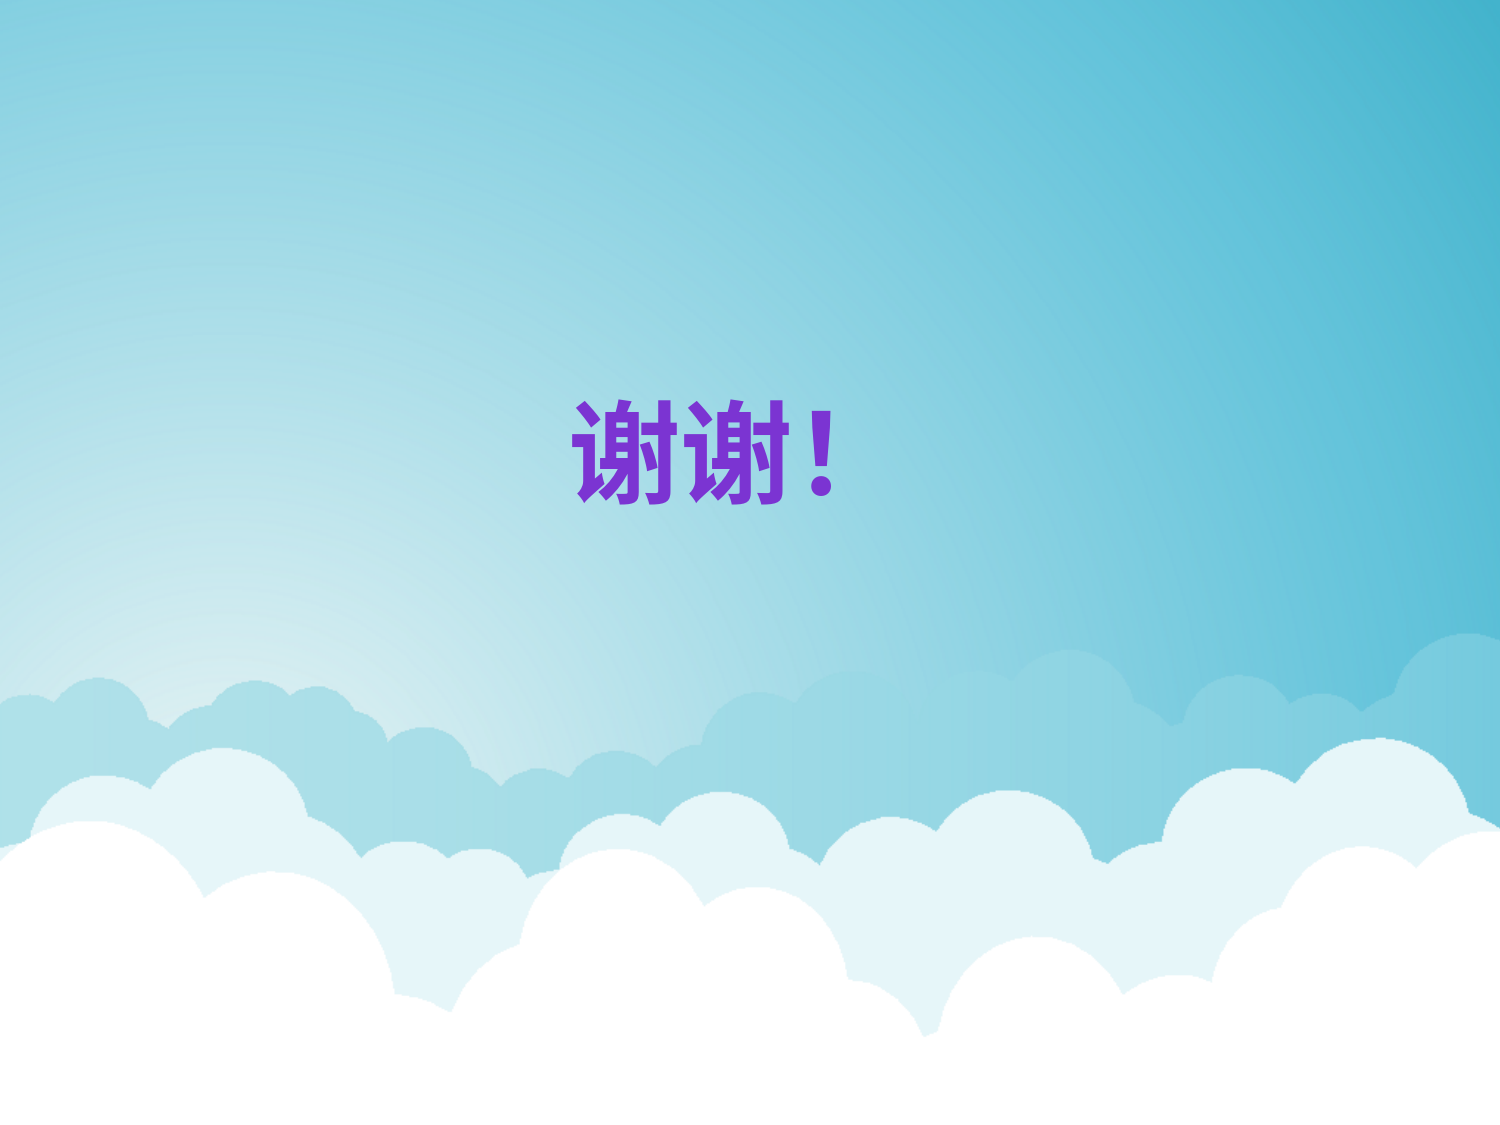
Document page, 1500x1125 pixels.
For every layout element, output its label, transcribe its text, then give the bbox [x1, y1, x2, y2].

picture [0, 0, 1500, 1125]
text_box 谢谢！ [553, 374, 921, 525]
